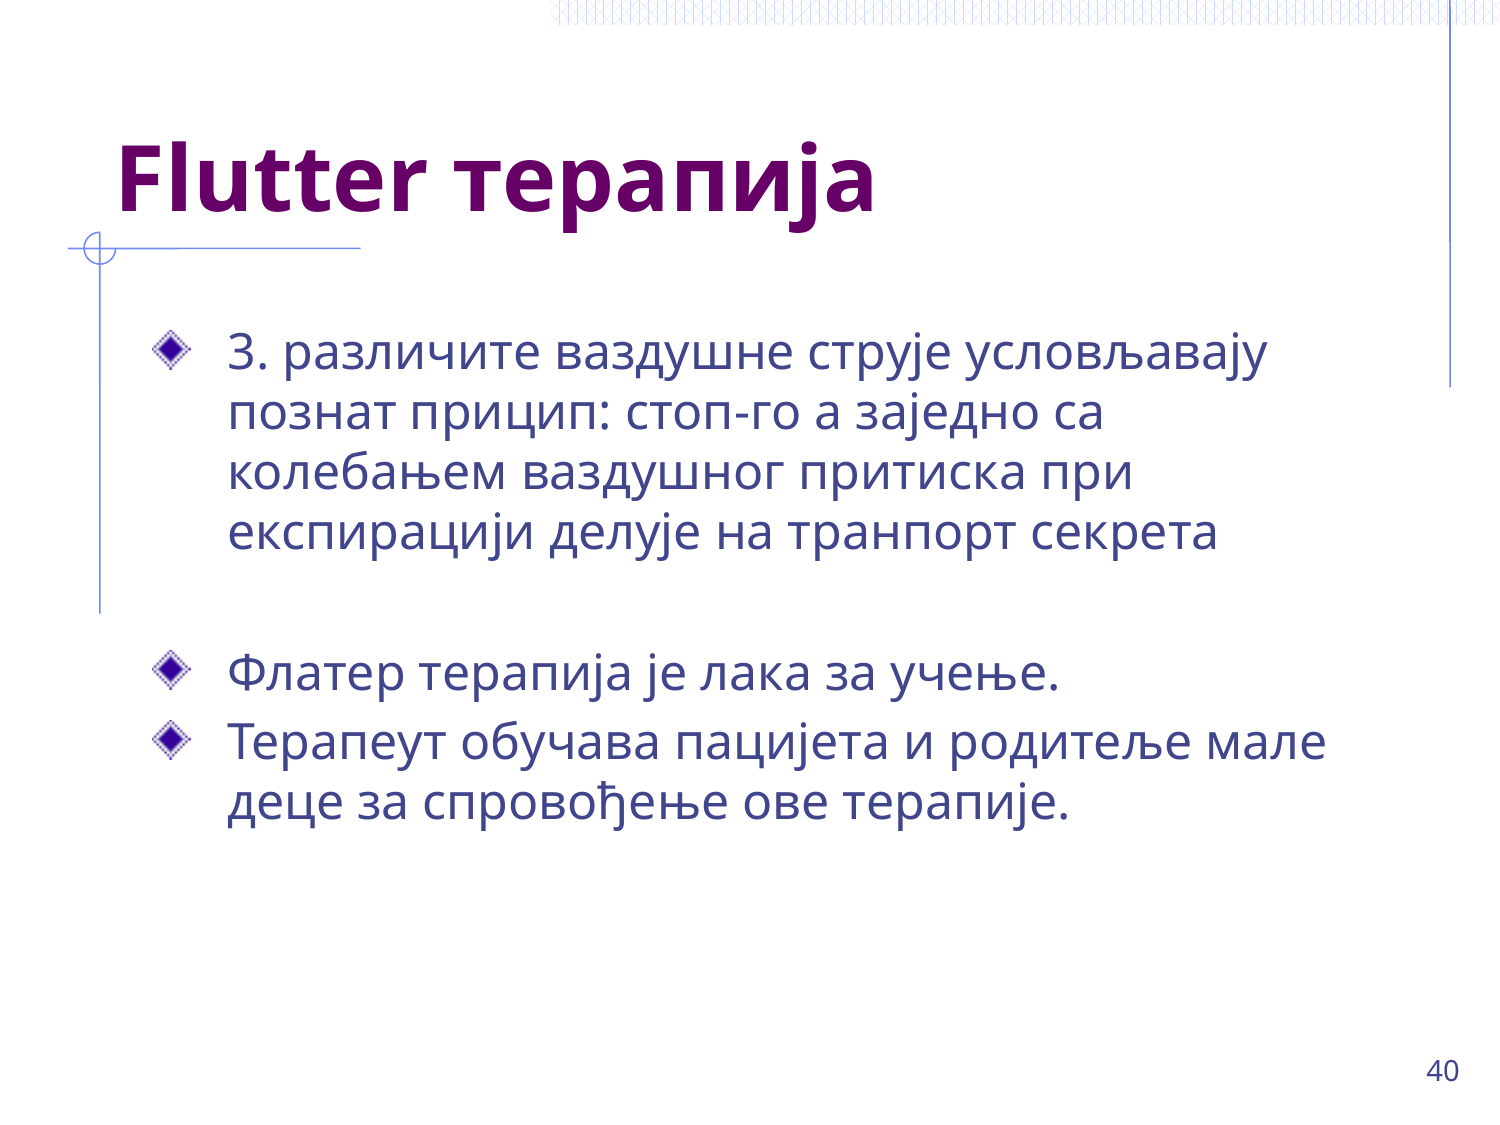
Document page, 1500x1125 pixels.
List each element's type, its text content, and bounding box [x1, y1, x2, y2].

slide_number 40 [1162, 1025, 1475, 1100]
picture [152, 720, 191, 760]
picture [152, 330, 191, 370]
picture [152, 650, 191, 690]
title Flutter терапија [99, 49, 1376, 238]
list 3. различите ваздушне струје условљавају познат прицип: стоп-го а заједно са колебањем ваздушног притиска при експирацији делује на транпорт секрета Флатер терапија је лака за учење. Терапеут обучава пацијета и родитеље мале деце за спровођење ове терапије. [137, 312, 1413, 988]
